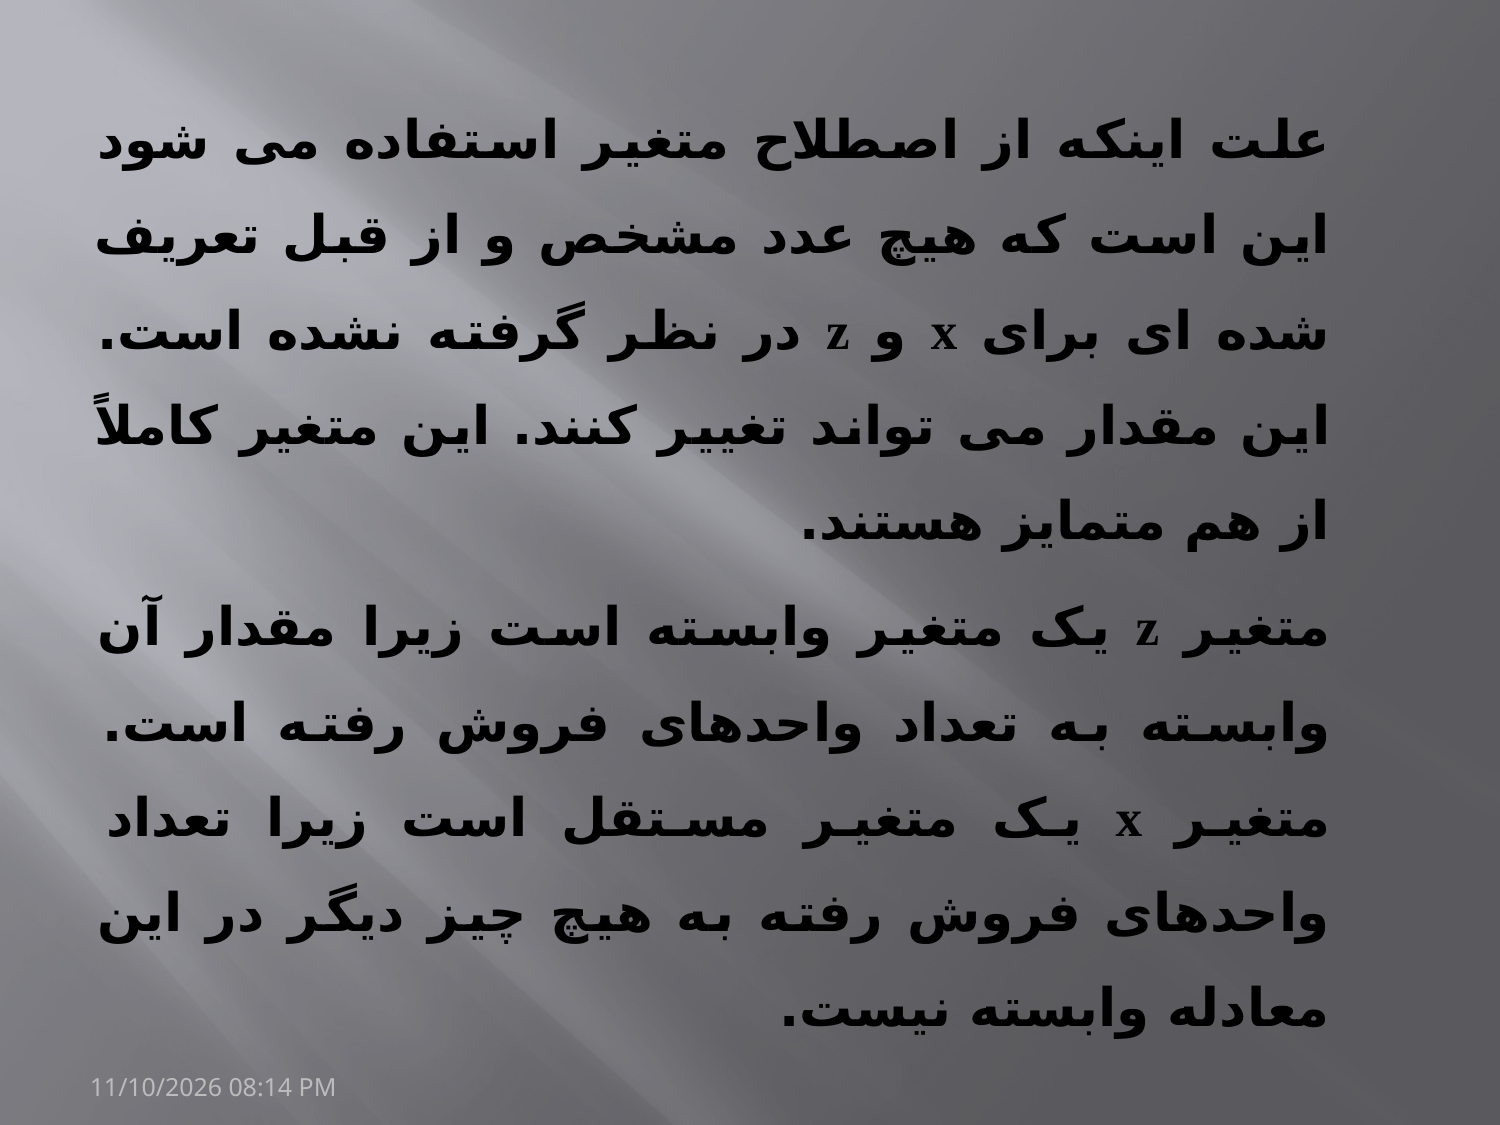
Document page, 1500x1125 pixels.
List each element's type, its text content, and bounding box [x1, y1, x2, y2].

list علت اینکه از اصطلاح متغیر استفاده می شود این است که هیچ عدد مشخص و از قبل تعریف شده ای برای x و z در نظر گرفته نشده است. این مقدار می تواند تغییر کنند. این متغیر کاملاً از هم متمایز هستند. متغیر z یک متغیر وابسته است زیرا مقدار آن وابسته به تعداد واحدهای فروش رفته است. متغیر x یک متغیر مستقل است زیرا تعداد واحدهای فروش رفته به هیچ چیز دیگر در این معادله وابسته نیست. [76, 66, 1427, 1047]
slide_number 20/مارس/1 [75, 1052, 425, 1113]
